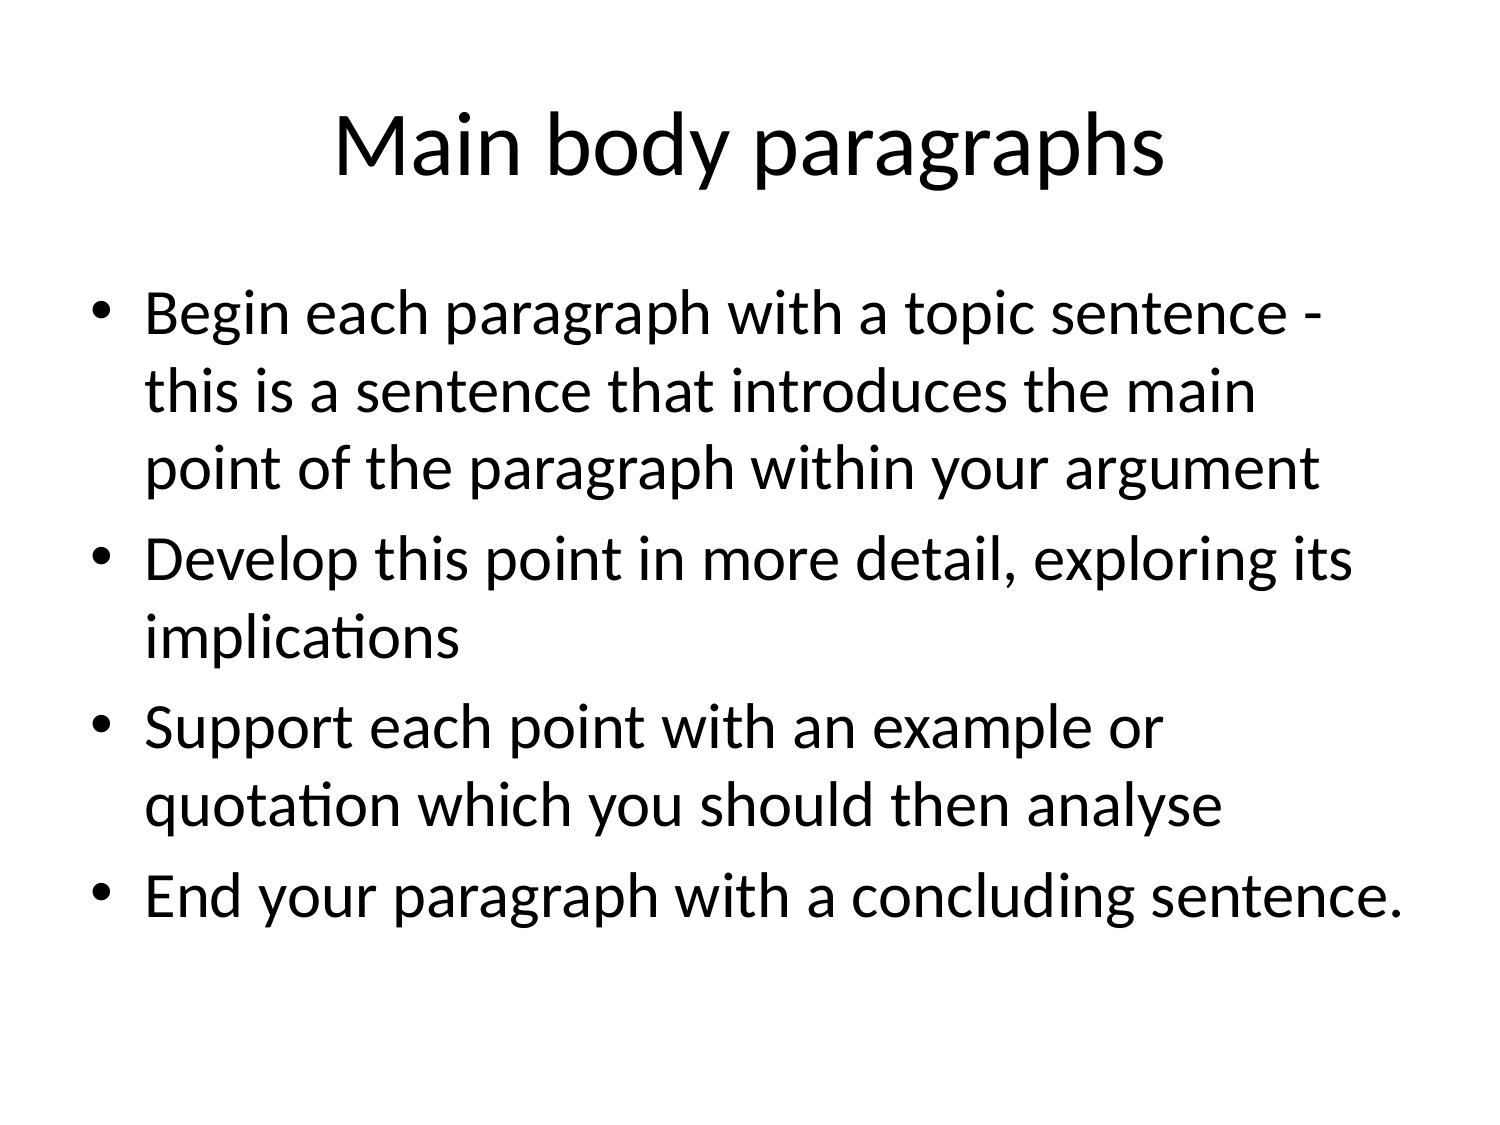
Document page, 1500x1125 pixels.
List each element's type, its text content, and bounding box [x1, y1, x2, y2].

title Main body paragraphs [75, 45, 1425, 233]
list Begin each paragraph with a topic sentence - this is a sentence that introduces the main point of the paragraph within your argument Develop this point in more detail, exploring its implications Support each point with an example or quotation which you should then analyse End your paragraph with a concluding sentence. [75, 262, 1425, 1005]
